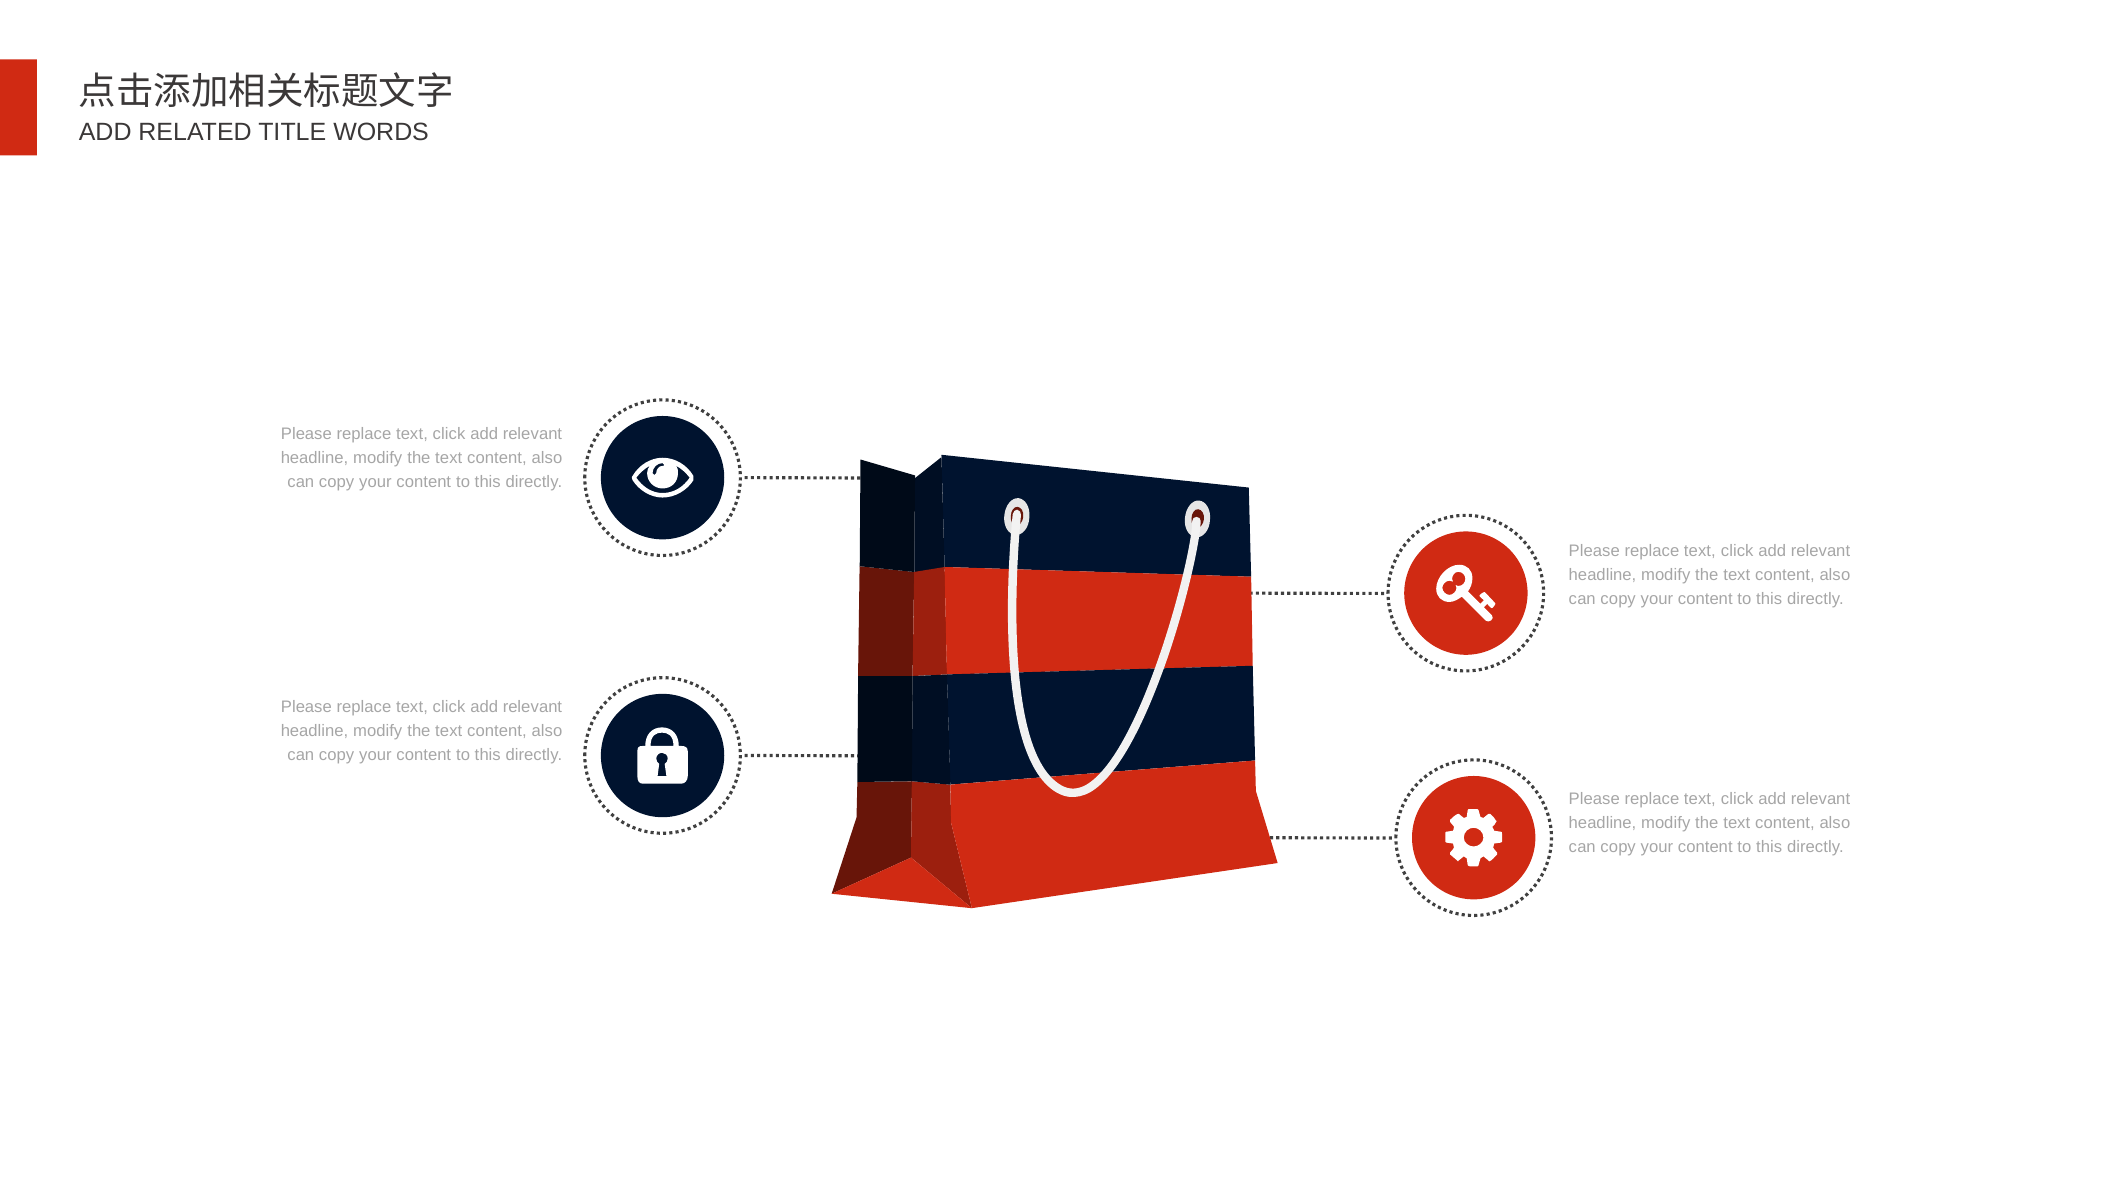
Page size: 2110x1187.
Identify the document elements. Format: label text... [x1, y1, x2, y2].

text_box Please replace text, click add relevant headline, modify the text content, also can copy your content to this directly. [271, 419, 563, 491]
text_box Please replace text, click add relevant headline, modify the text content, also can copy your content to this directly. [1568, 784, 1860, 856]
text_box Please replace text, click add relevant headline, modify the text content, also can copy your content to this directly. [1568, 535, 1860, 608]
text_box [831, 454, 1278, 909]
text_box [1387, 515, 1544, 671]
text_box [584, 677, 741, 834]
text_box ADD RELATED TITLE WORDS [62, 107, 446, 154]
text_box Please replace text, click add relevant headline, modify the text content, also can copy your content to this directly. [271, 692, 563, 764]
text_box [584, 399, 741, 556]
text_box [1395, 759, 1552, 916]
text_box 点击添加相关标题文字 [62, 59, 470, 121]
